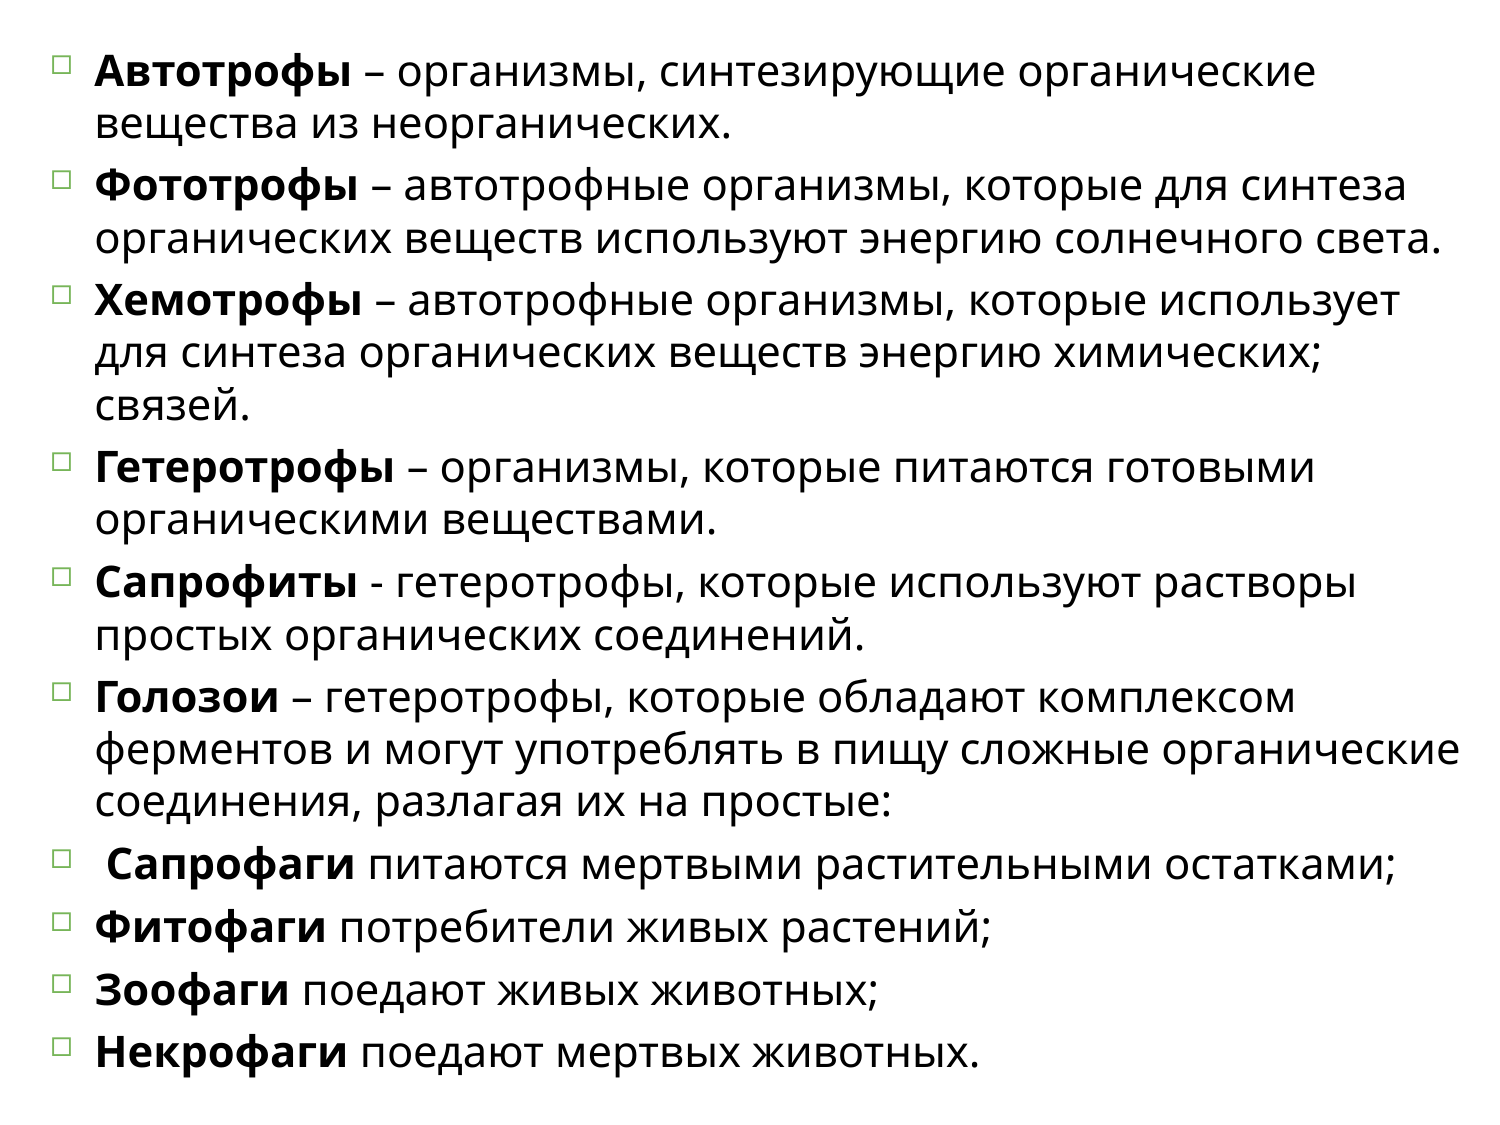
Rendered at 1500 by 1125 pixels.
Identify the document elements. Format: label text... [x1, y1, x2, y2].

list Автотрофы – организмы, синтезирующие органические вещества из неорганических. Фототрофы – автотрофные организмы, которые для синтеза органических веществ используют энергию солнечного света. Хемотрофы – автотрофные организмы, которые использует для синтеза органических веществ энергию химических; связей. Гетеротрофы – организмы, которые питаются готовыми органическими веществами. Сапрофиты - гетеротрофы, которые используют растворы простых органических соединений. Голозои – гетеротрофы, которые обладают комплексом ферментов и могут употреблять в пищу сложные органические соединения, разлагая их на простые: Сапрофаги питаются мертвыми растительными остатками; Фитофаги потребители живых растений; Зоофаги поедают живых животных; Некрофаги поедают мертвых животных. [35, 35, 1500, 1090]
